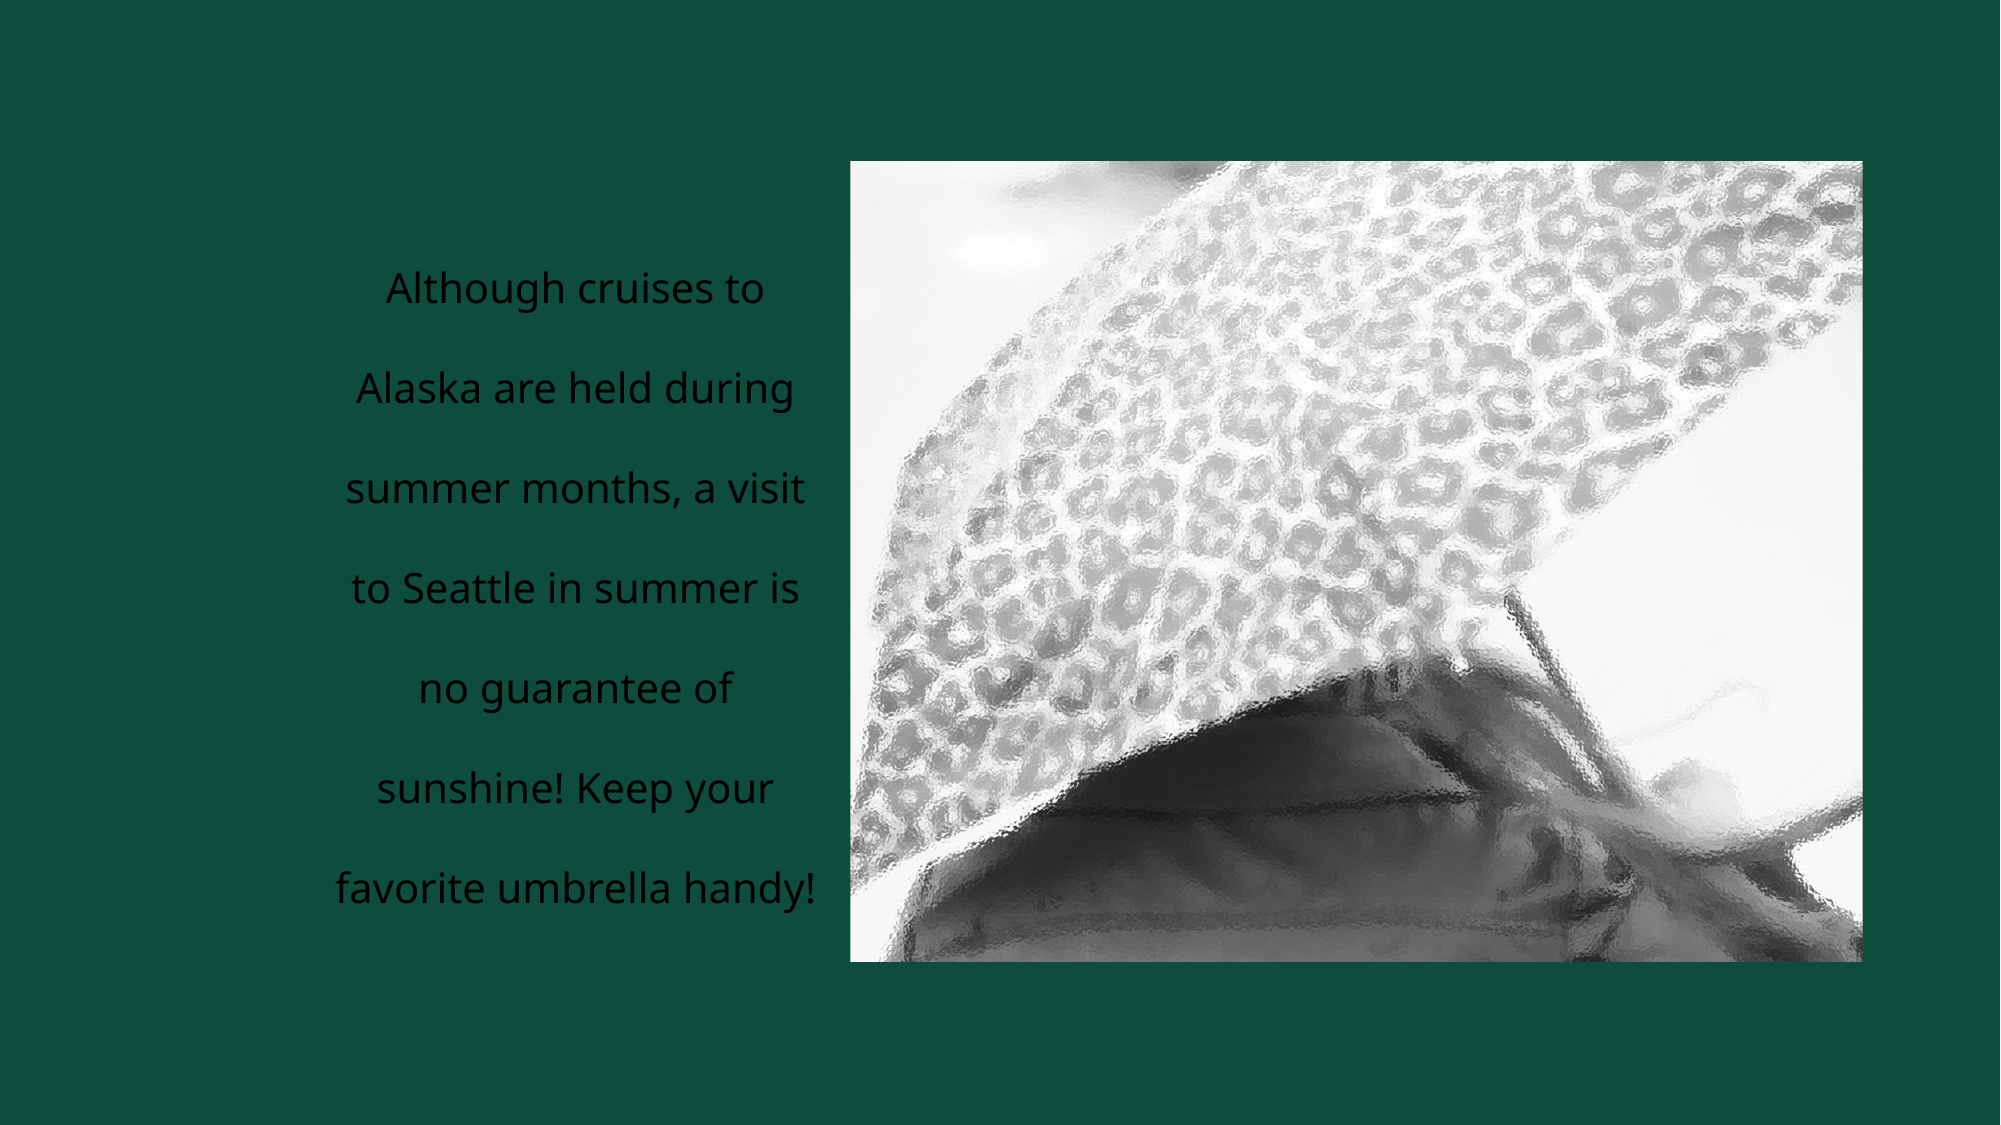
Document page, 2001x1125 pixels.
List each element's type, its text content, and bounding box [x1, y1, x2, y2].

picture [850, 161, 1863, 962]
title Although cruises to Alaska are held during summer months, a visit to Seattle in summer is no guarantee of sunshine! Keep your favorite umbrella handy! [315, 161, 837, 962]
